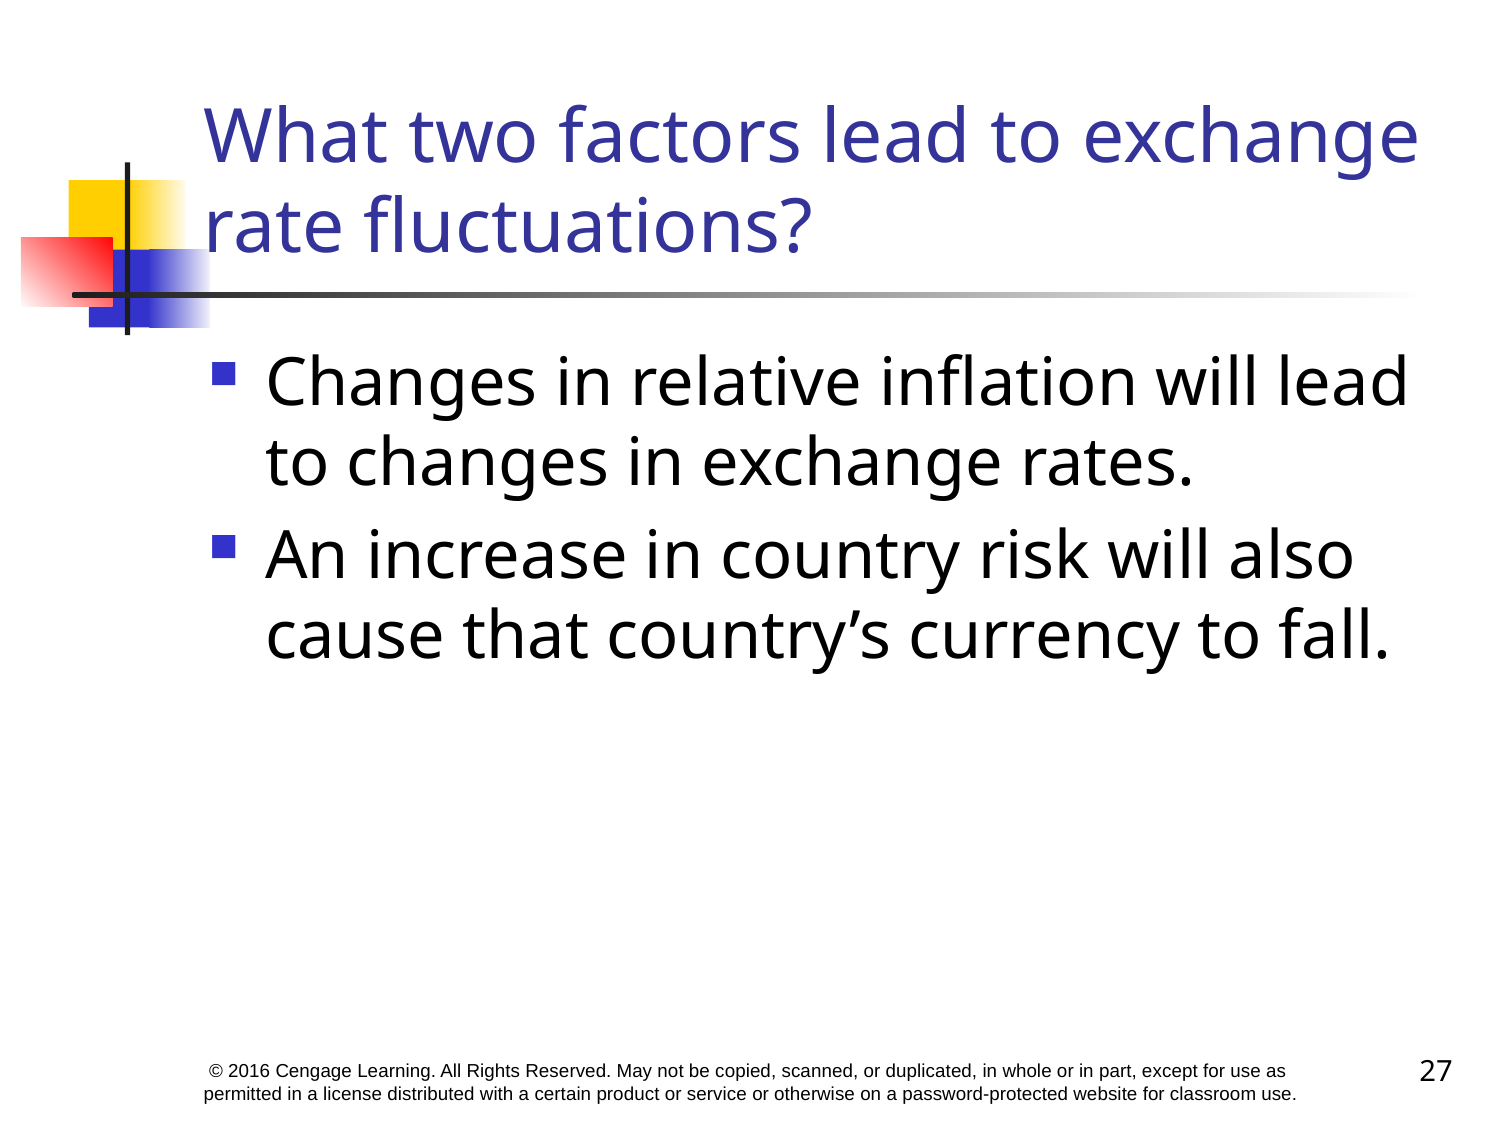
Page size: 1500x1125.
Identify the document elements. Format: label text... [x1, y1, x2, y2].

title What two factors lead to exchange rate fluctuations? [188, 34, 1468, 276]
text_box [112, 1024, 425, 1100]
text_box [512, 1024, 988, 1100]
slide_number 27 [1154, 1023, 1468, 1100]
list Changes in relative inflation will lead to changes in exchange rates. An increase in country risk will also cause that country’s currency to fall. [193, 330, 1470, 1007]
